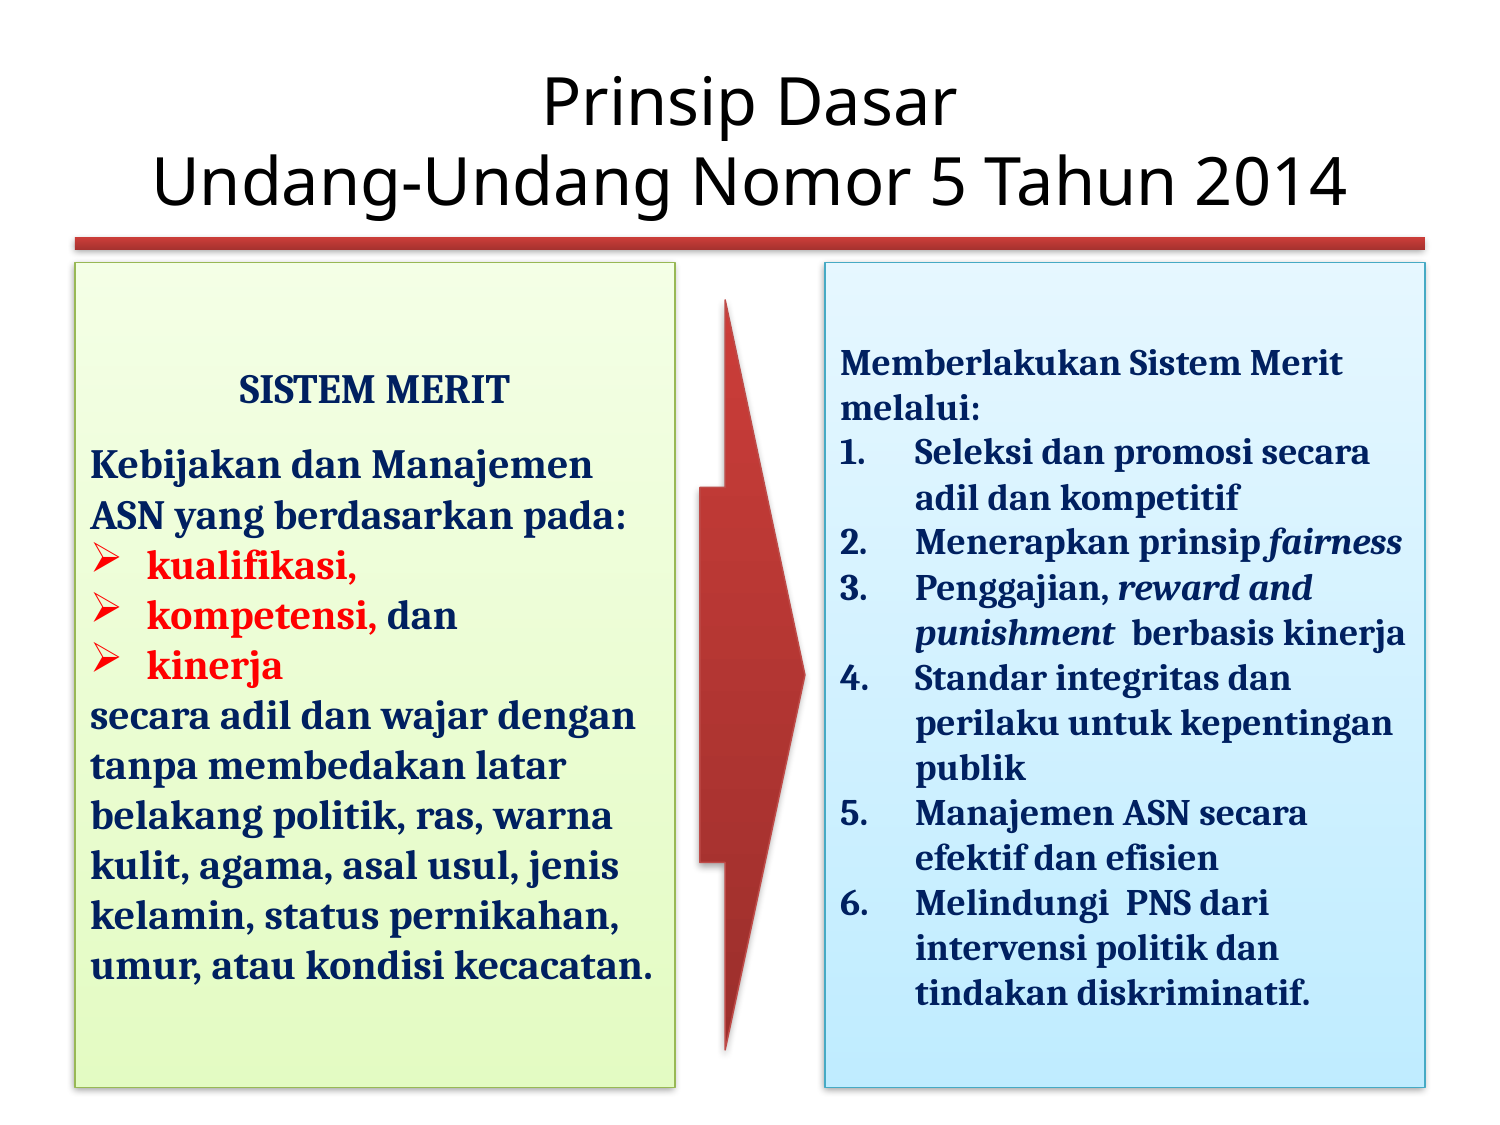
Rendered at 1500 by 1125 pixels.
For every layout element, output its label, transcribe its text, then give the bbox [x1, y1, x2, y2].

list SISTEM MERIT Kebijakan dan Manajemen ASN yang berdasarkan pada: kualifikasi, kompetensi, dan kinerja secara adil dan wajar dengan tanpa membedakan latar belakang politik, ras, warna kulit, agama, asal usul, jenis kelamin, status pernikahan, umur, atau kondisi kecacatan. [74, 262, 676, 1088]
text_box [74, 237, 1425, 250]
title Prinsip Dasar Undang-Undang Nomor 5 Tahun 2014 [75, 45, 1425, 233]
text_box Memberlakukan Sistem Merit melalui: Seleksi dan promosi secara adil dan kompetitif Menerapkan prinsip fairness Penggajian, reward and punishment berbasis kinerja Standar integritas dan perilaku untuk kepentingan publik Manajemen ASN secara efektif dan efisien Melindungi PNS dari intervensi politik dan tindakan diskriminatif. [824, 262, 1426, 1088]
text_box [699, 299, 806, 1051]
